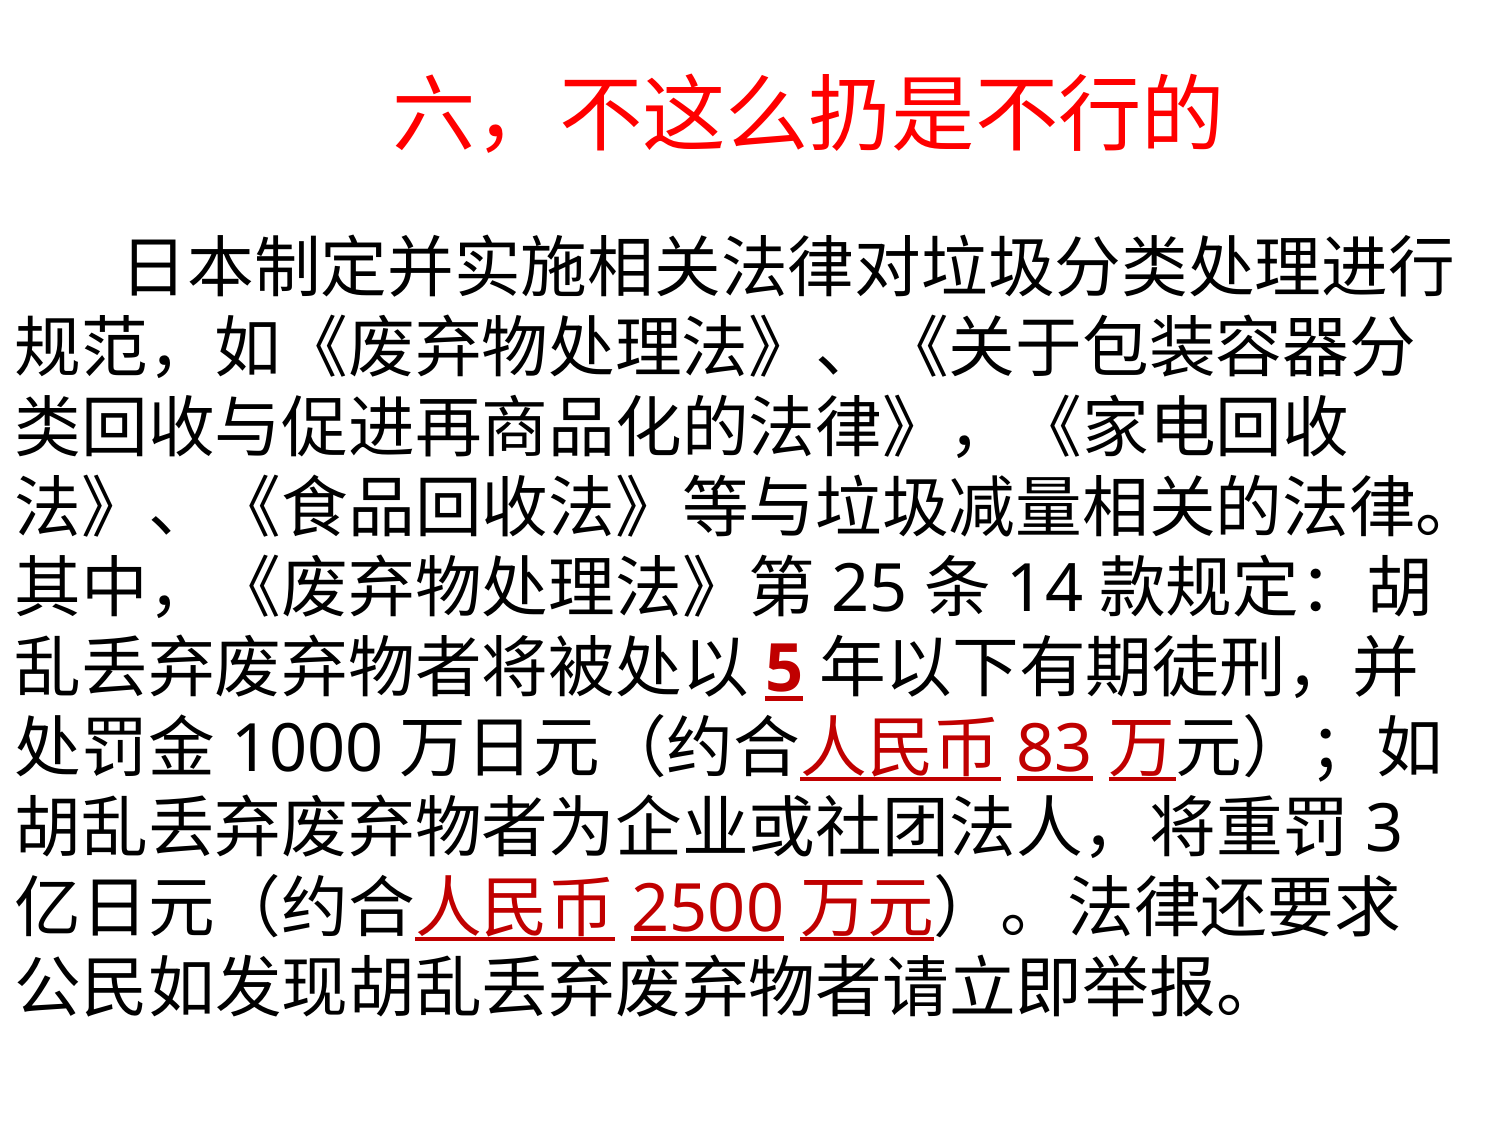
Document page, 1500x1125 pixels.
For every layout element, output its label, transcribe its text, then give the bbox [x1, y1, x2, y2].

text_box 六，不这么扔是不行的 [312, 53, 1306, 169]
text_box 日本制定并实施相关法律对垃圾分类处理进行规范，如《废弃物处理法》、《关于包装容器分类回收与促进再商品化的法律》，《家电回收法》、《食品回收法》等与垃圾减量相关的法律。其中，《废弃物处理法》第25条14款规定：胡乱丢弃废弃物者将被处以5年以下有期徒刑，并处罚金1000万日元（约合人民币83万元）；如胡乱丢弃废弃物者为企业或社团法人，将重罚3亿日元（约合人民币2500万元）。法律还要求公民如发现胡乱丢弃废弃物者请立即举报。 [0, 217, 1483, 1032]
